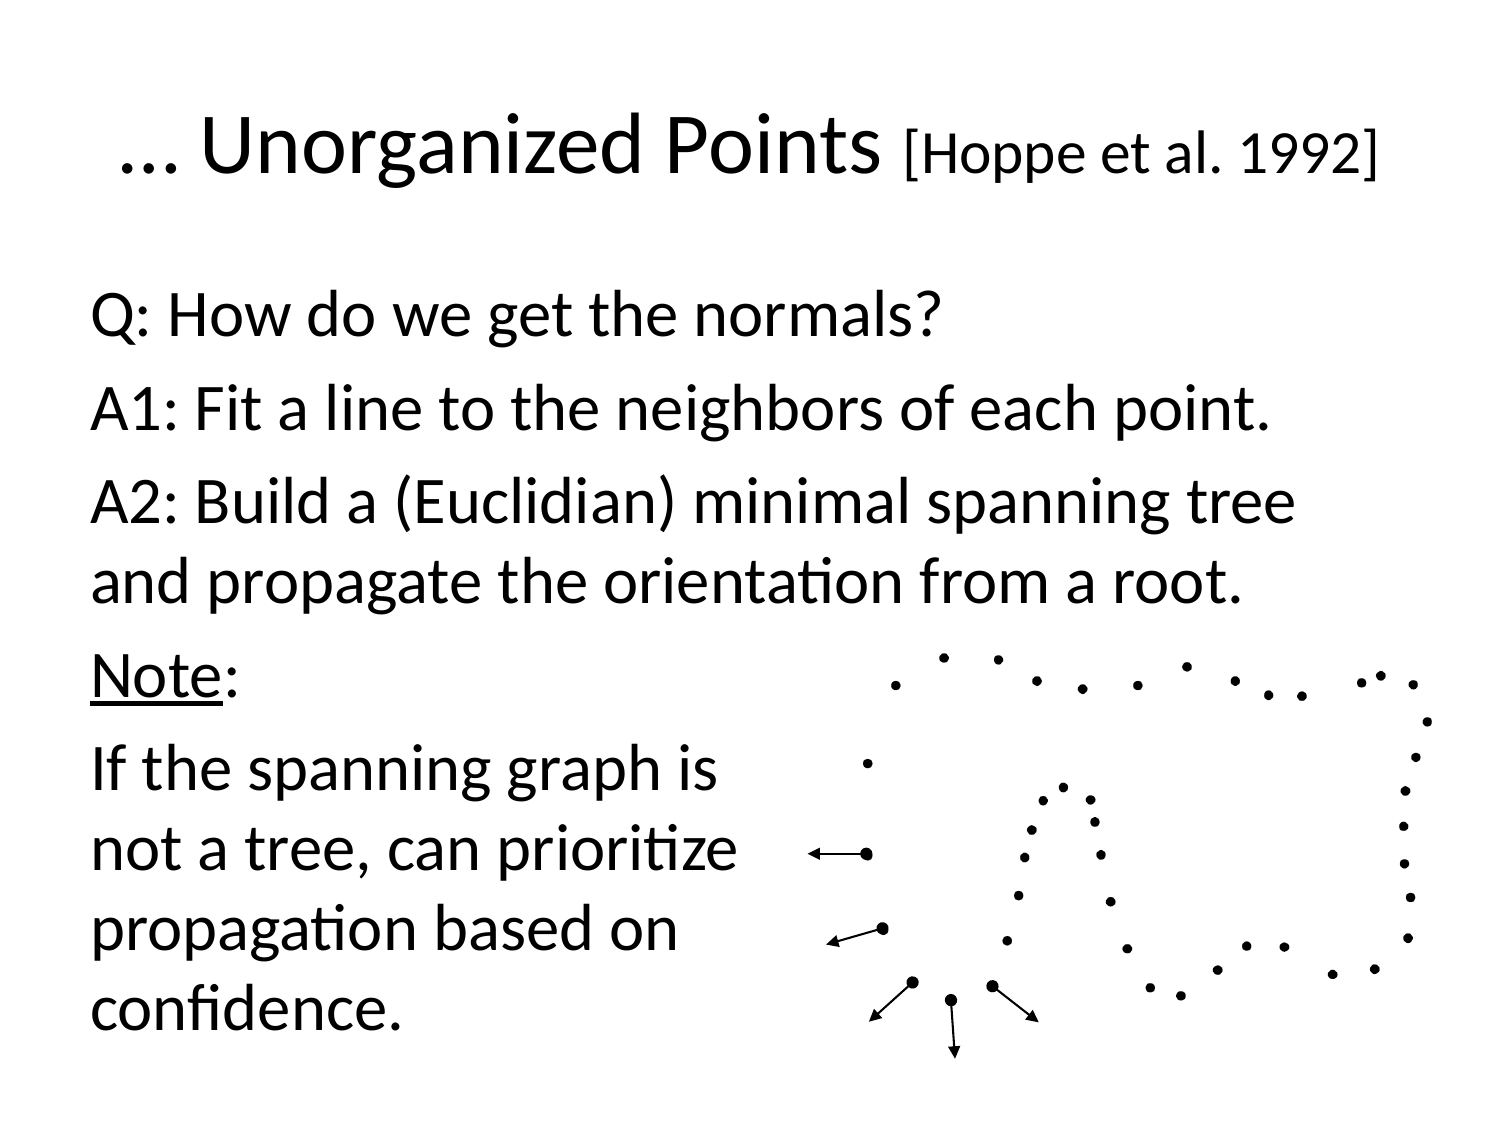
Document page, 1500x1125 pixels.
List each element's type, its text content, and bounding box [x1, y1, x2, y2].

list Q: How do we get the normals? A1: Fit a line to the neighbors of each point. A2: Build a (Euclidian) minimal spanning tree and propagate the orientation from a root. Note: If the spanning graph is not a tree, can prioritize propagation based on confidence. [75, 262, 1425, 1125]
title … Unorganized Points [Hoppe et al. 1992] [75, 45, 1425, 233]
picture [811, 624, 1452, 1038]
